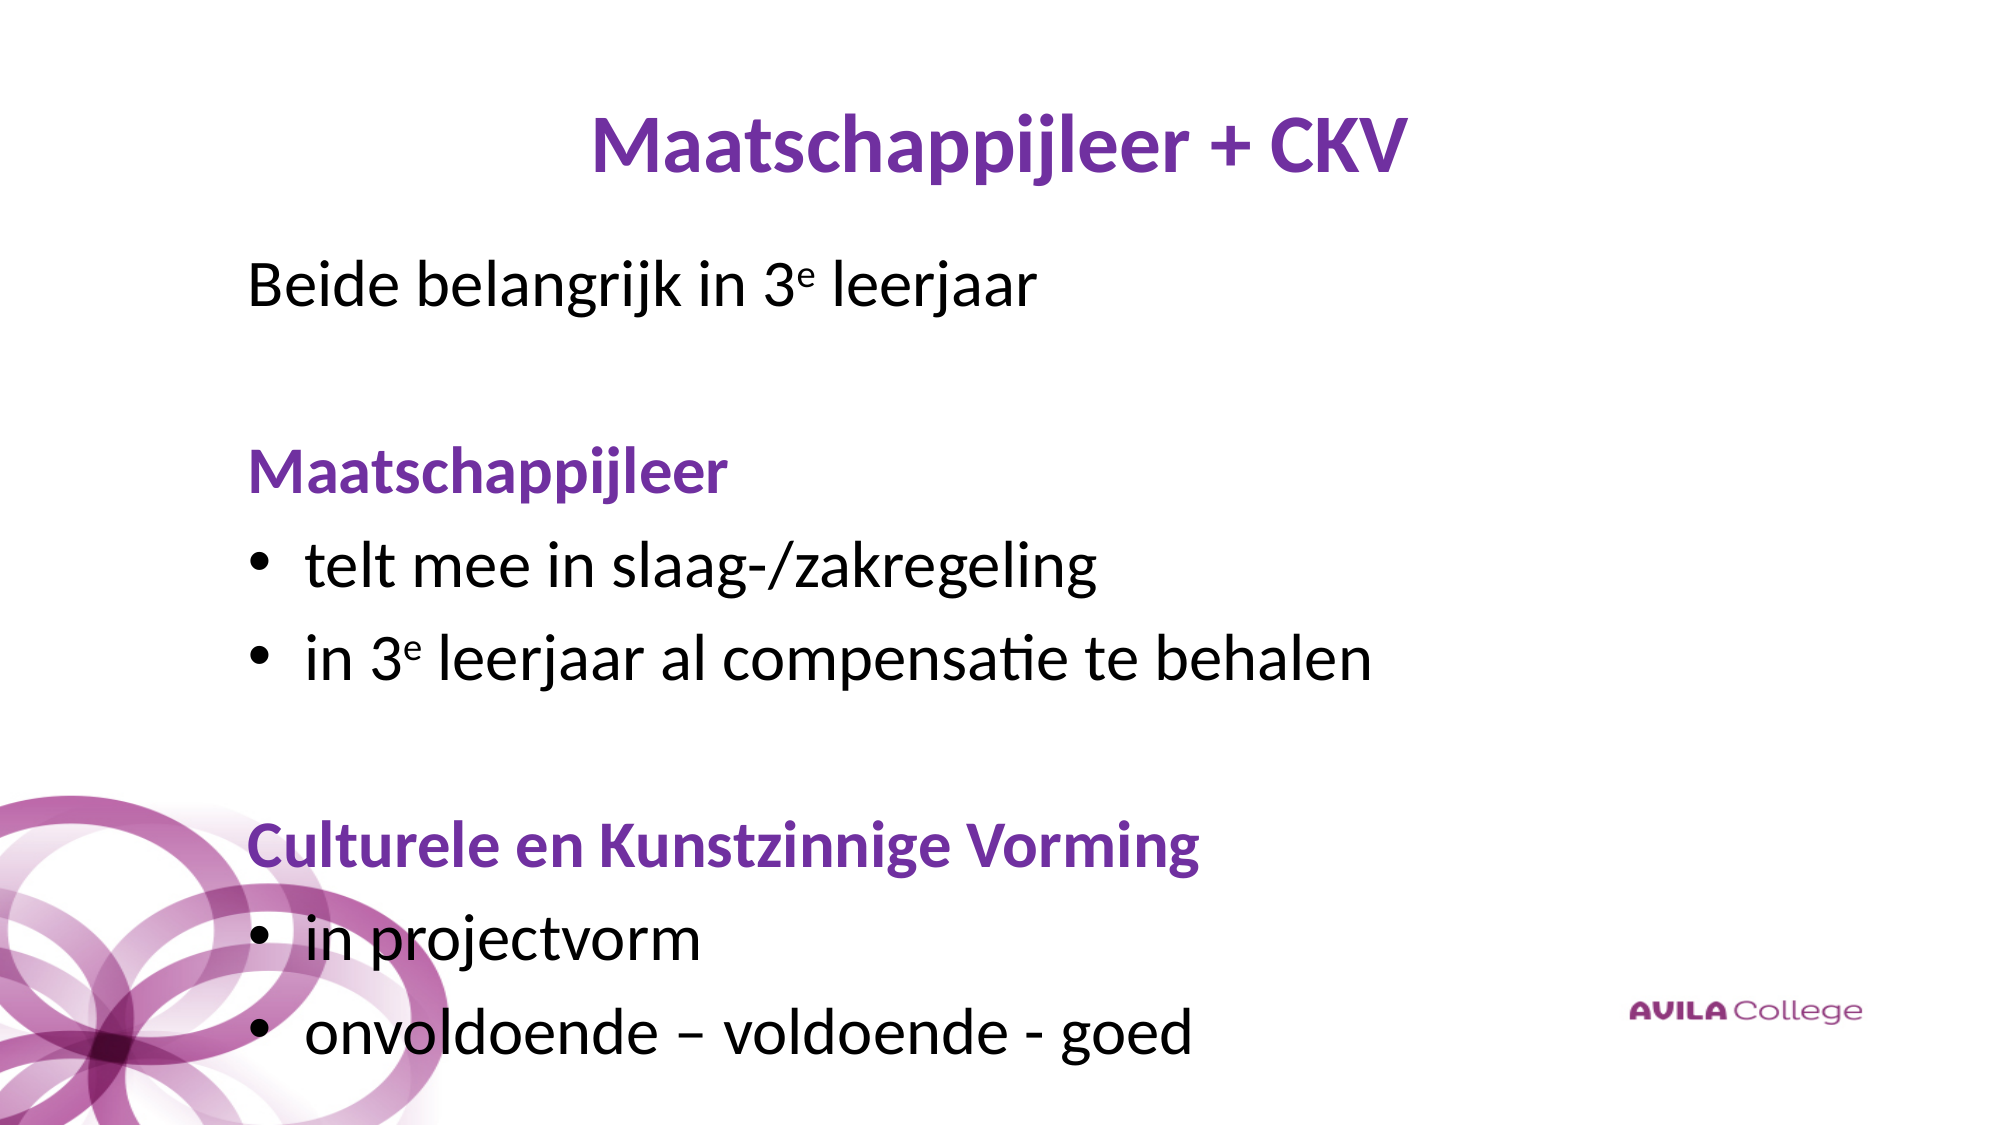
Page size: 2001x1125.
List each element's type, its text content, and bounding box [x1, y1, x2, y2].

list Beide belangrijk in 3e leerjaar Maatschappijleer telt mee in slaag-/zakregeling in 3e leerjaar al compensatie te behalen Culturele en Kunstzinnige Vorming in projectvorm onvoldoende – voldoende - goed [232, 232, 1761, 1107]
picture [0, 0, 2000, 1125]
title Maatschappijleer + CKV [99, 45, 1900, 233]
